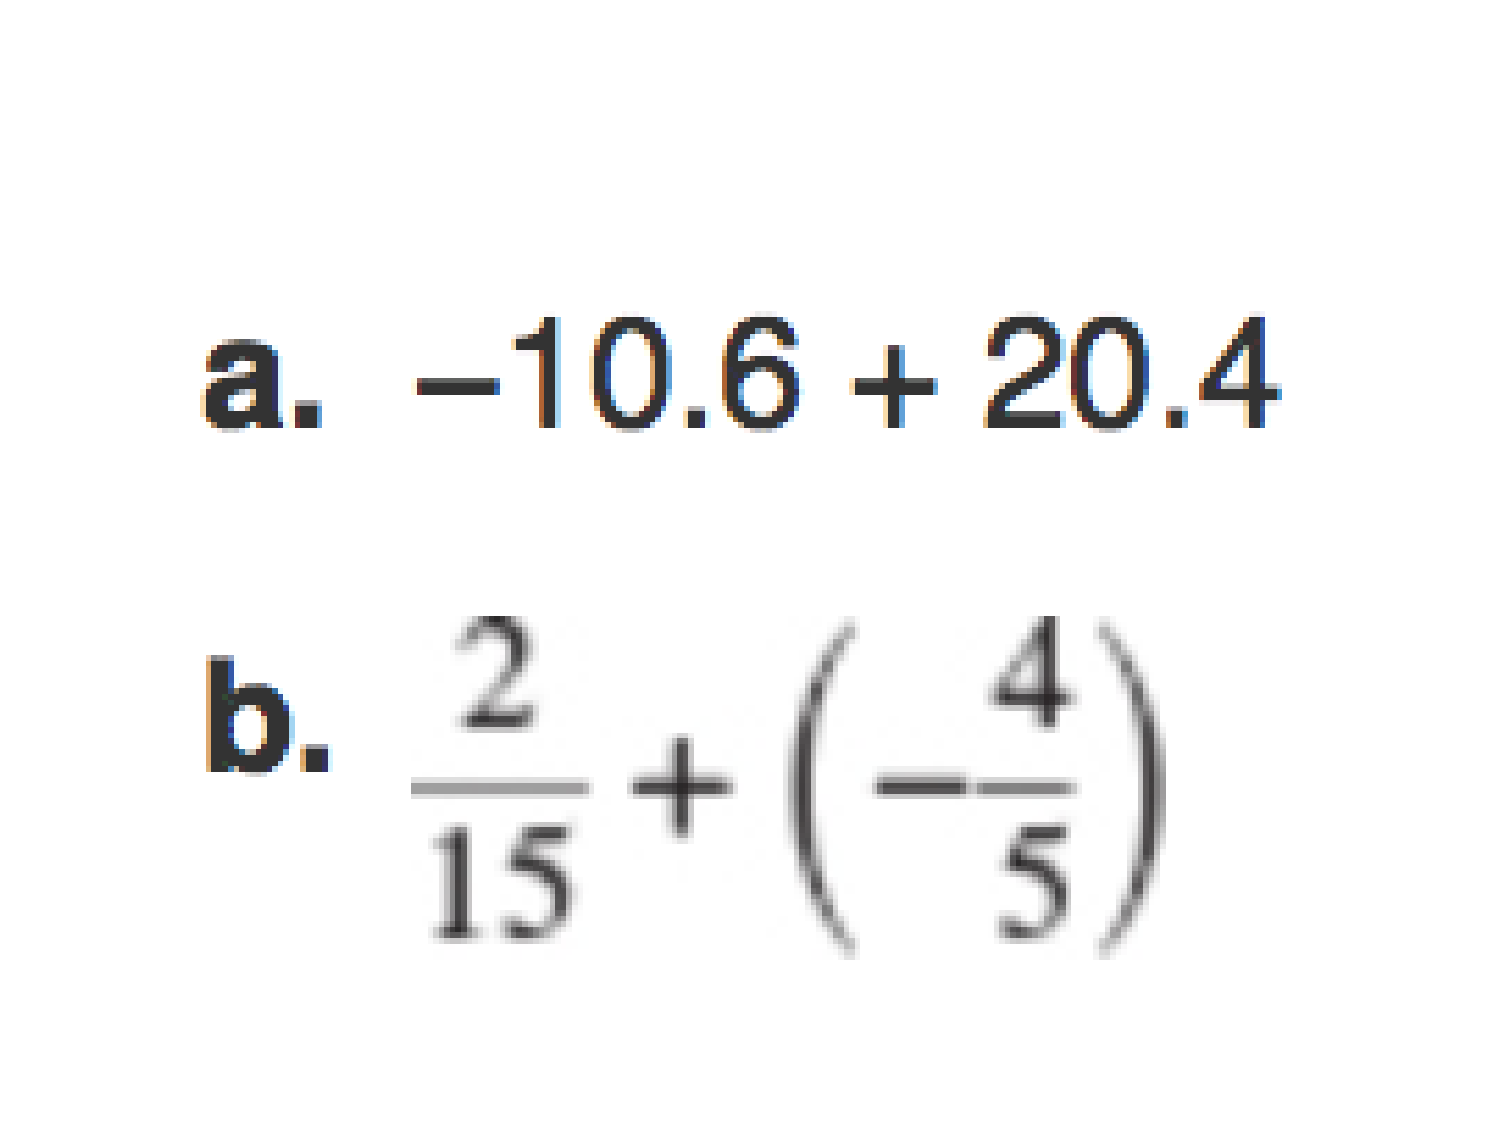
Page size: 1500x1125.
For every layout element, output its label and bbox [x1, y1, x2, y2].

list [112, 262, 1388, 1006]
